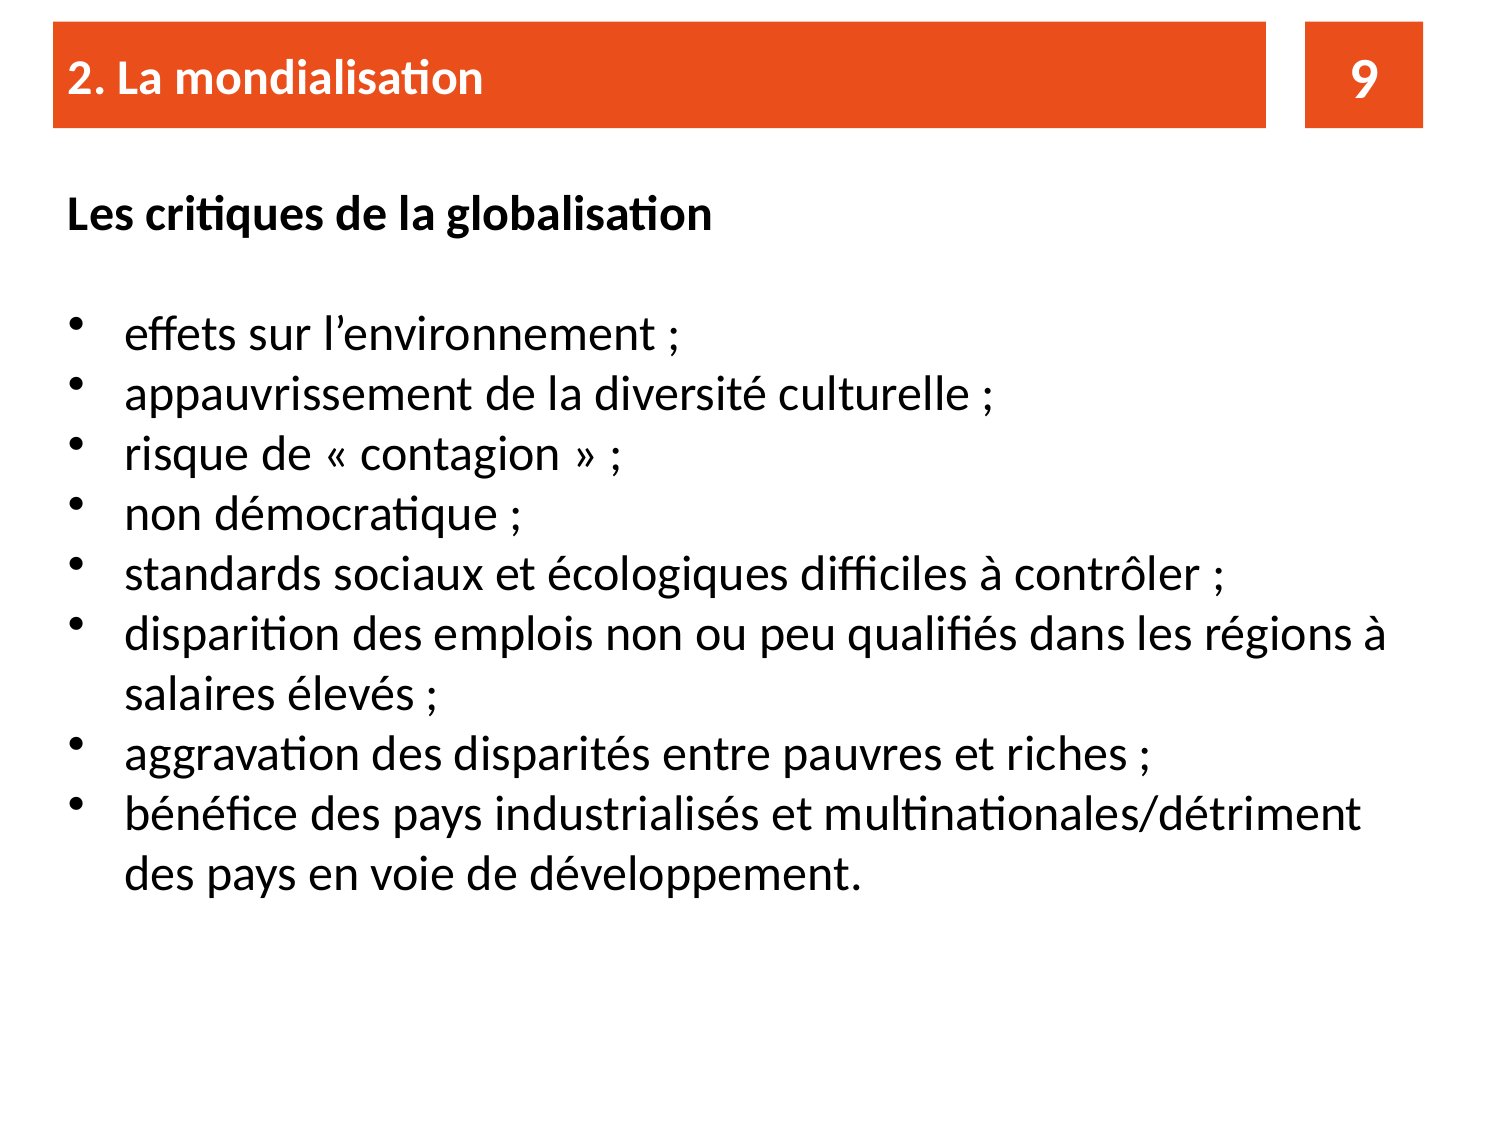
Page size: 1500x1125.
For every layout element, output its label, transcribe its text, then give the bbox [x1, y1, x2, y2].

text_box Les critiques de la globalisation effets sur l’environnement ; appauvrissement de la diversité culturelle ; risque de « contagion » ; non démocratique ; standards sociaux et écologiques difficiles à contrôler ; disparition des emplois non ou peu qualifiés dans les régions à salaires élevés ; aggravation des disparités entre pauvres et riches ; bénéfice des pays industrialisés et multinationales/détriment des pays en voie de développement. [53, 172, 1442, 1028]
text_box 9 [1305, 21, 1424, 129]
text_box 2. La mondialisation [53, 21, 1266, 129]
